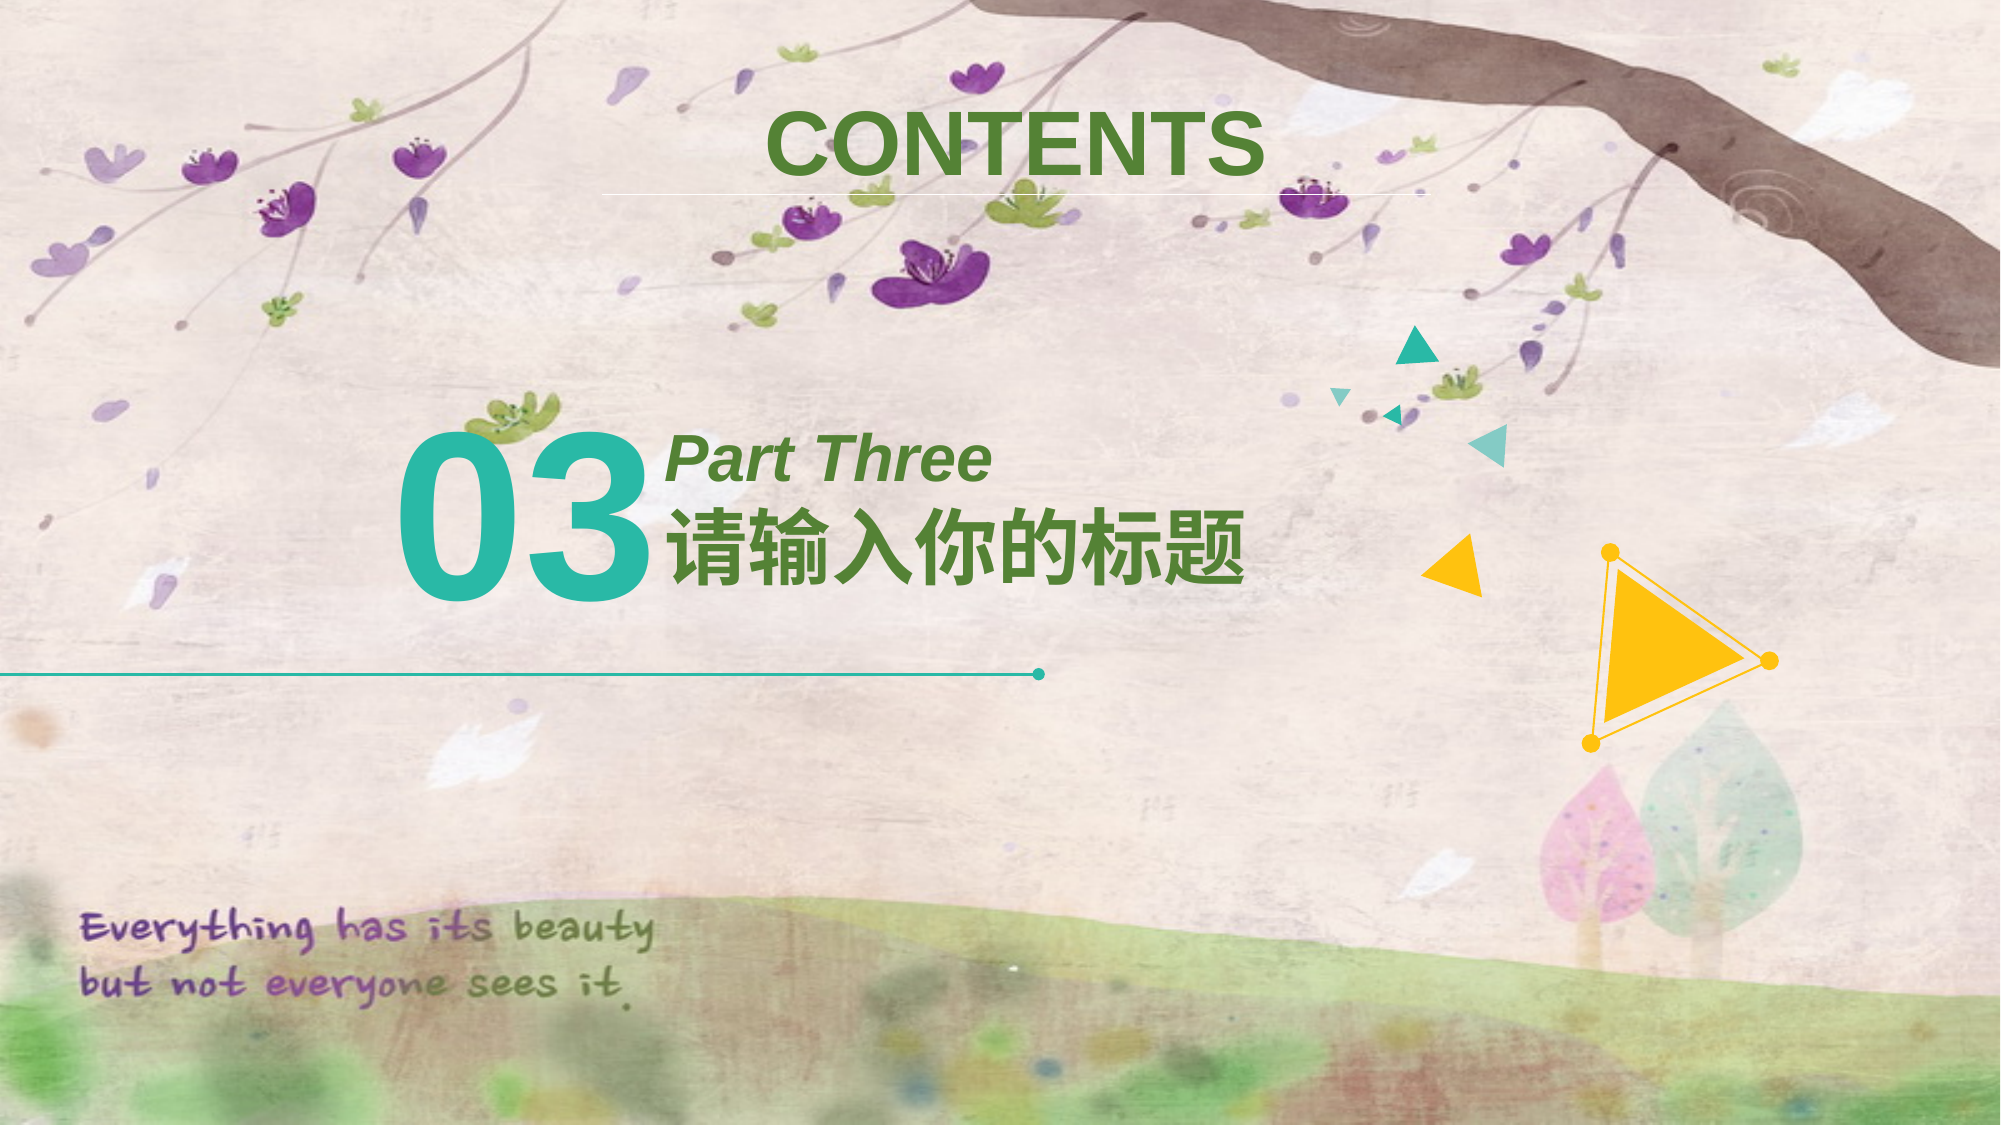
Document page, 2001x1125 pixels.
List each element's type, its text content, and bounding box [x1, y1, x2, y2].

text_box 03 [391, 359, 658, 648]
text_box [1293, 376, 1802, 730]
text_box 请输入你的标题 [649, 488, 1288, 603]
text_box Part Three [649, 407, 1039, 502]
text_box CONTENTS [764, 83, 1269, 194]
picture [0, 0, 2001, 1125]
